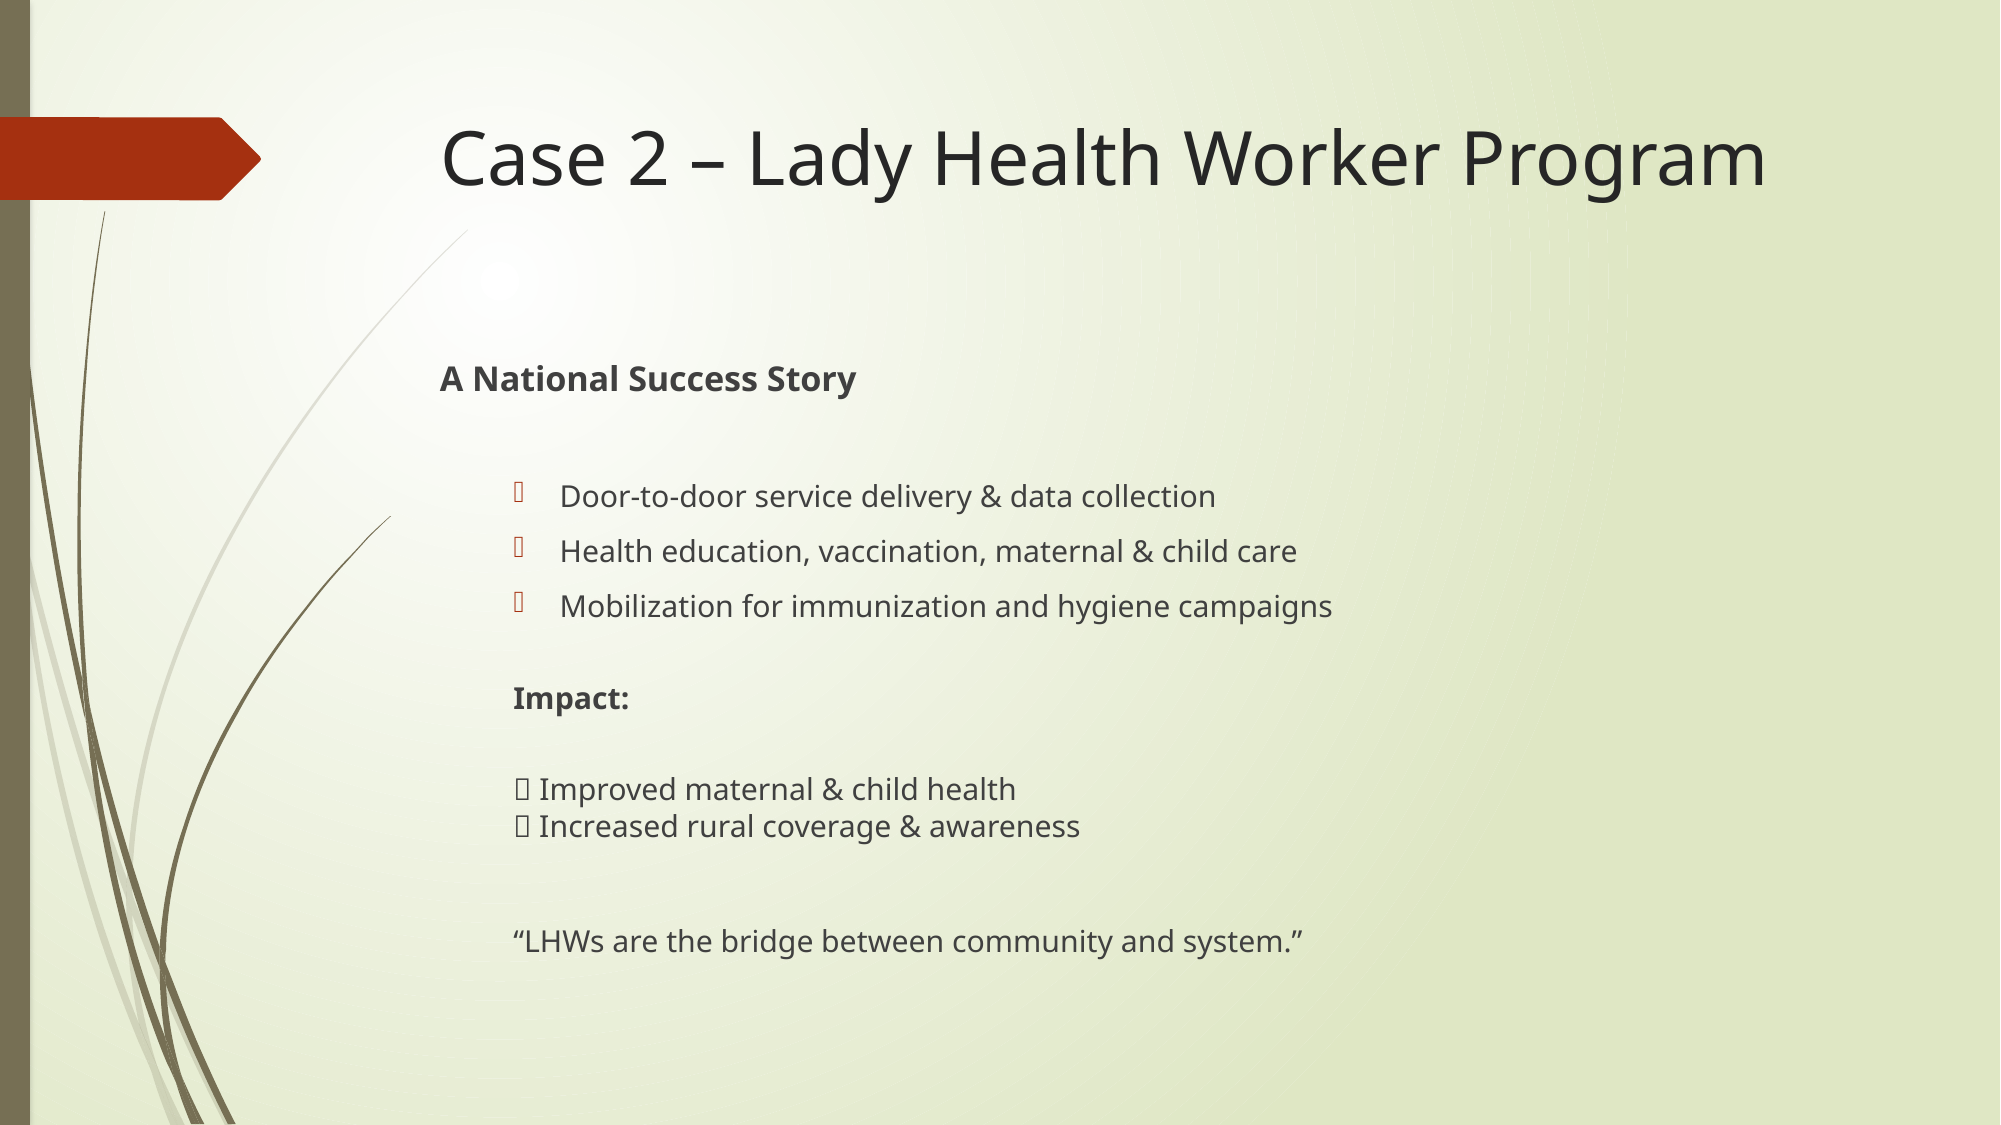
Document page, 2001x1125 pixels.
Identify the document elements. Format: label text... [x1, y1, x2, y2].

title Case 2 – Lady Health Worker Program [425, 102, 1888, 313]
list A National Success Story Door-to-door service delivery & data collection Health education, vaccination, maternal & child care Mobilization for immunization and hygiene campaigns Impact: ✅ Improved maternal & child health ✅ Increased rural coverage & awareness “LHWs are the bridge between community and system.” [424, 350, 1888, 970]
